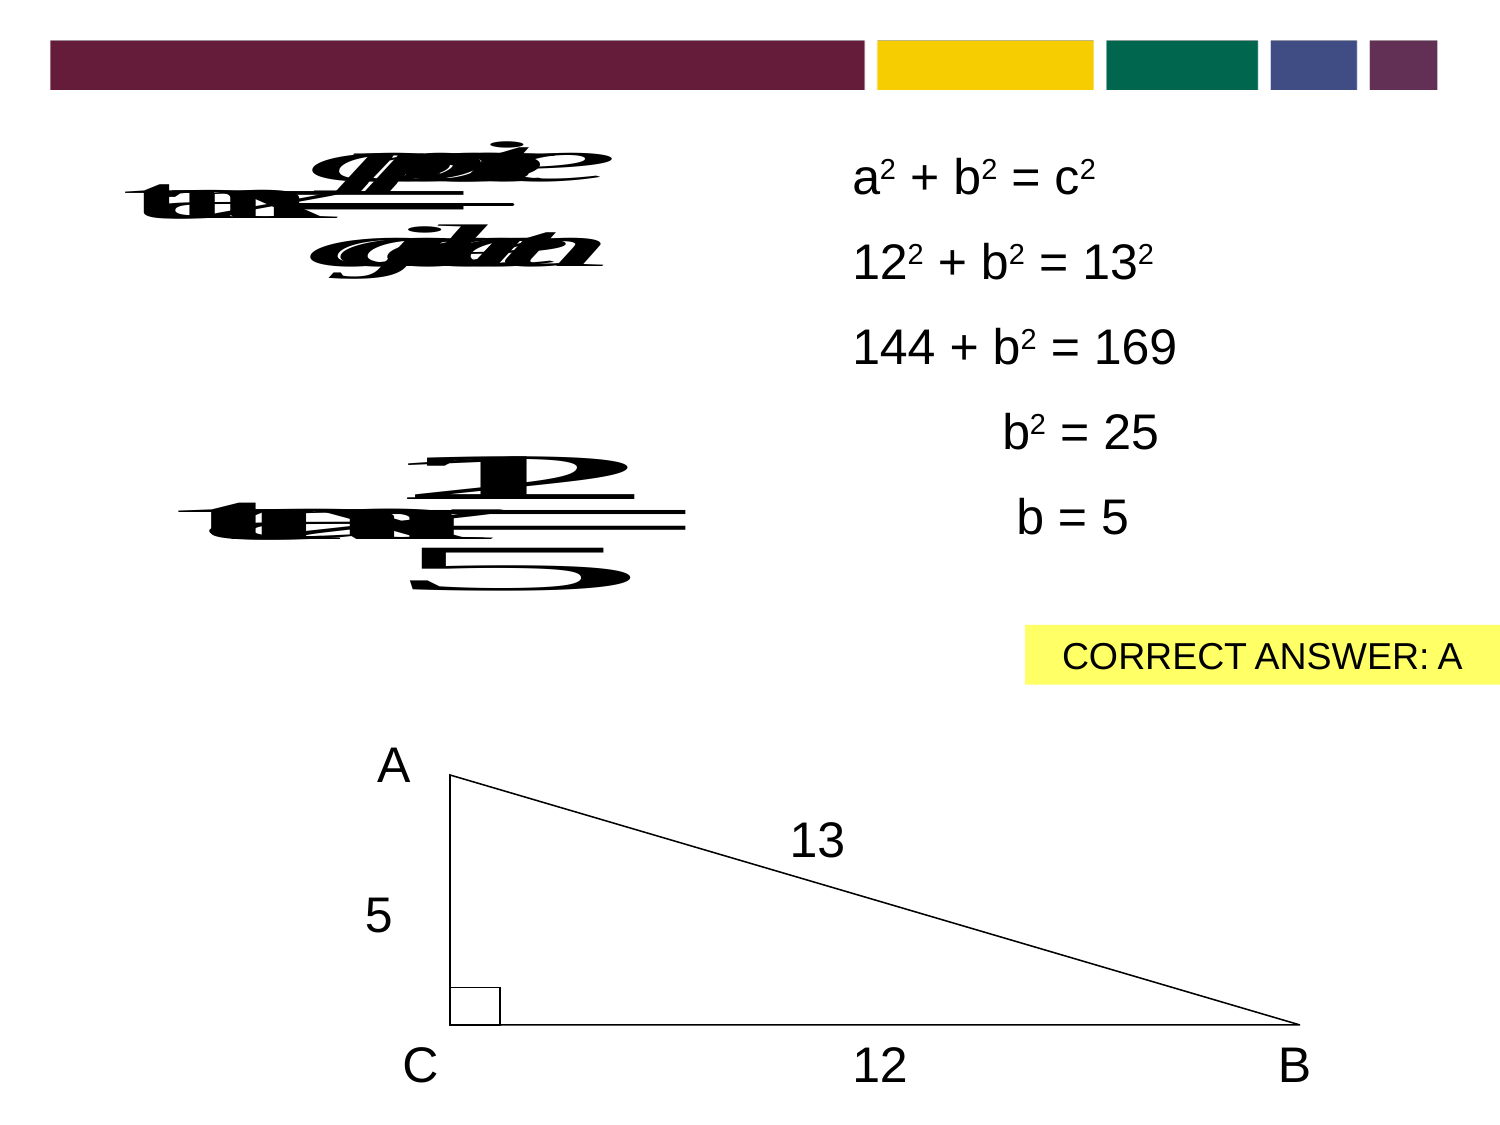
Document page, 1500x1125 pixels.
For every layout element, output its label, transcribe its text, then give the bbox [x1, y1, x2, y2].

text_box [112, 124, 1500, 366]
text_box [162, 437, 1500, 686]
picture [37, 24, 1438, 90]
text_box a2 + b2 = c2 122 + b2 = 132 144 + b2 = 169 b2 = 25 b = 5 [837, 377, 1250, 436]
text_box 13 [774, 799, 938, 875]
text_box [450, 987, 500, 1024]
text_box [450, 774, 1297, 1024]
text_box 5 [349, 874, 438, 950]
text_box C 12 B [387, 1024, 1425, 1100]
text_box A [362, 724, 425, 800]
